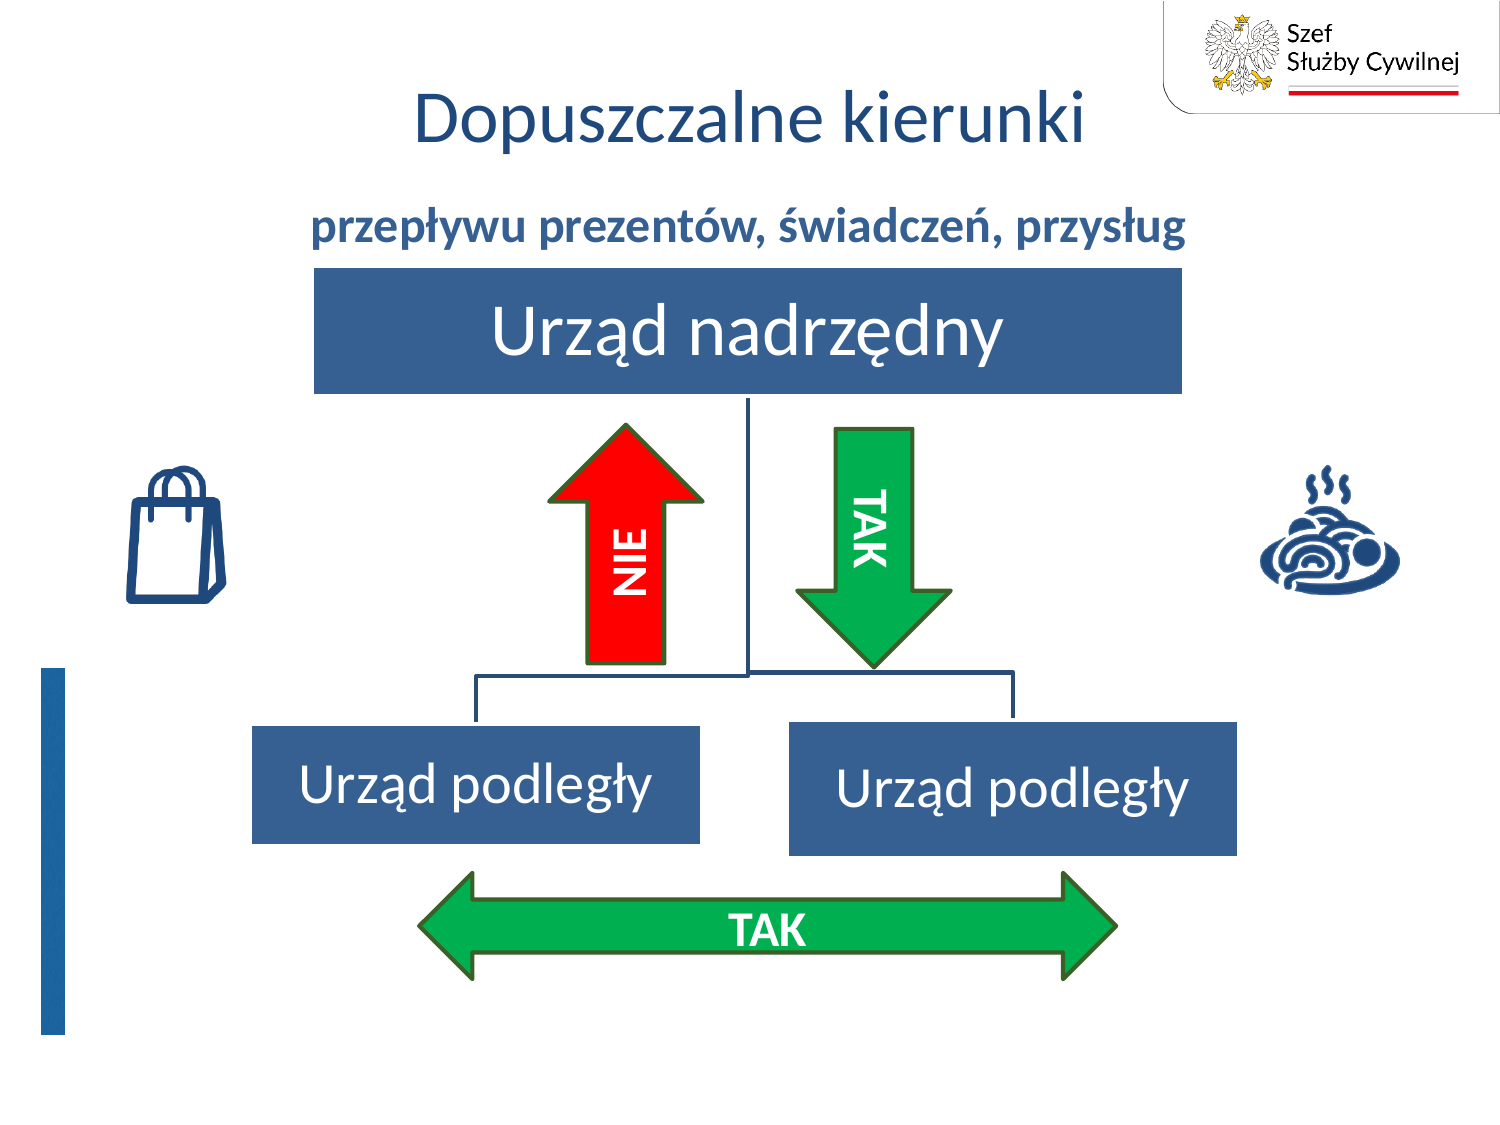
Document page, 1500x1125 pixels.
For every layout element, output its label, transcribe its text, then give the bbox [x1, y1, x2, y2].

picture [41, 668, 65, 1035]
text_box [249, 266, 1251, 858]
text_box TAK [417, 870, 1119, 982]
picture [1163, 0, 1500, 114]
picture [100, 459, 251, 610]
picture [1254, 454, 1405, 605]
title Dopuszczalne kierunki [100, 60, 1400, 184]
text_box przepływu prezentów, świadczeń, przysług [97, 184, 1400, 260]
